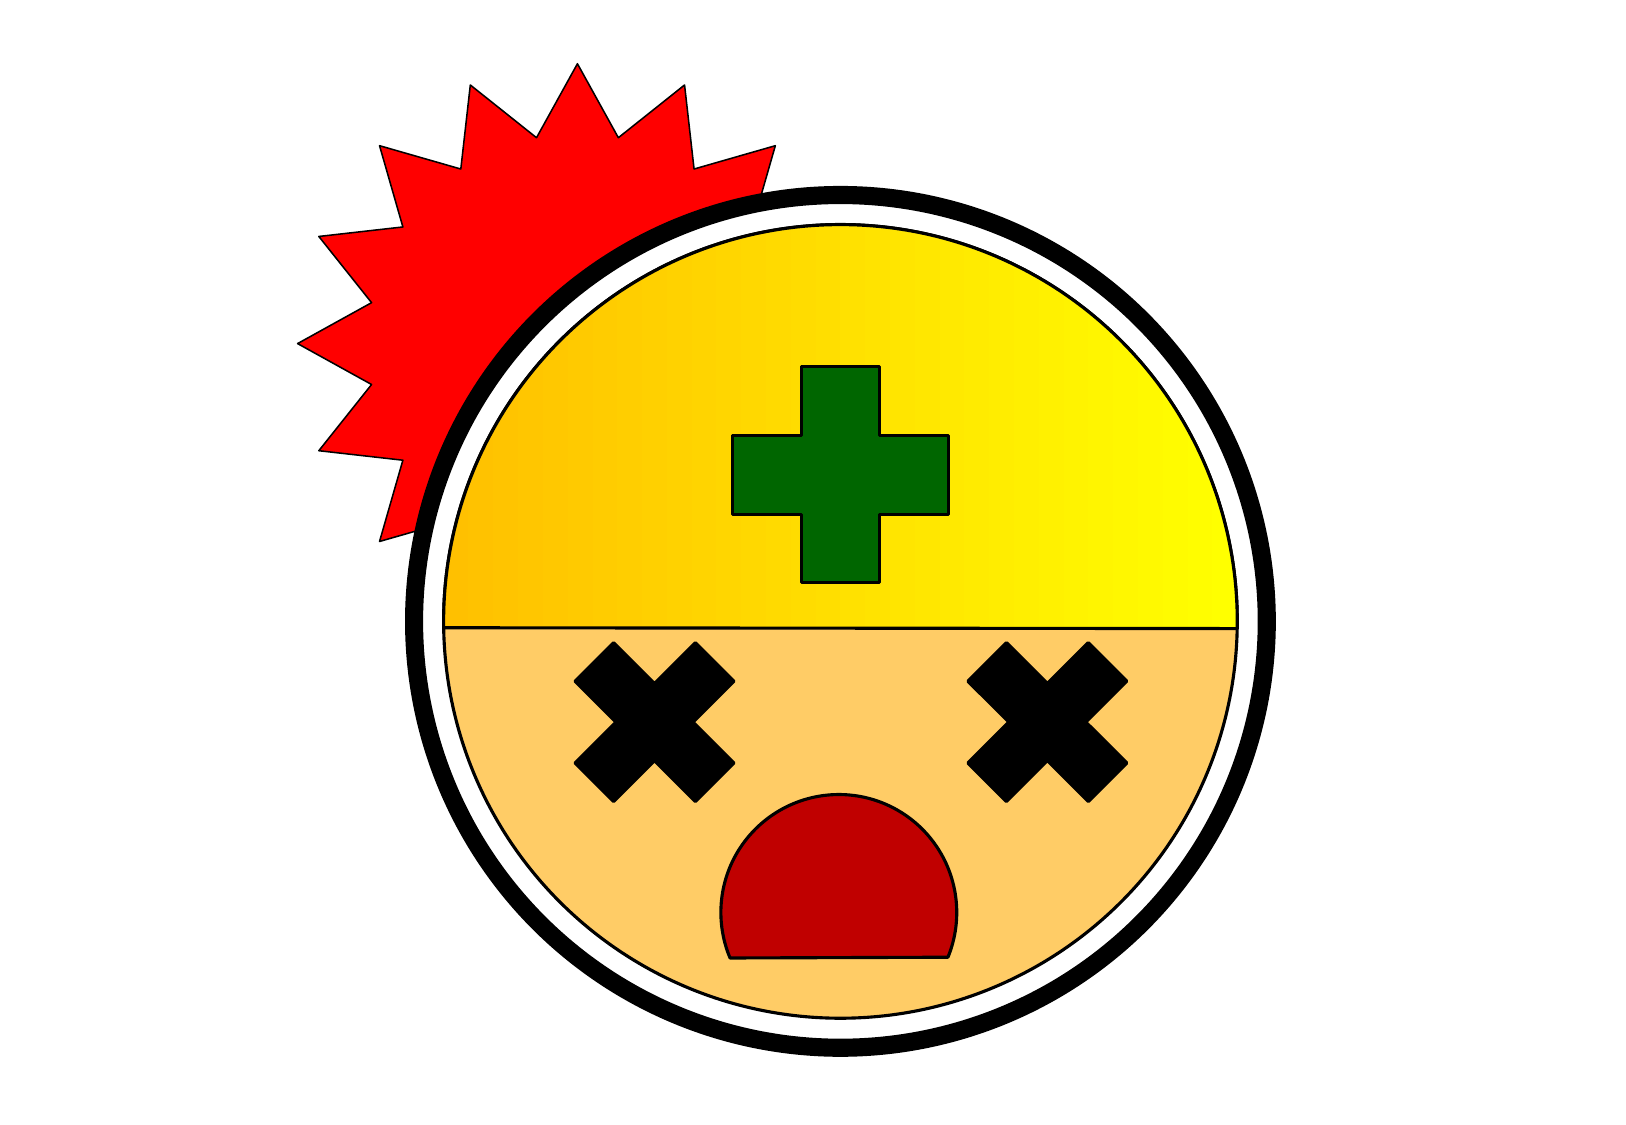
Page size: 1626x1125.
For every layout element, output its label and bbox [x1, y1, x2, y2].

text_box [297, 63, 1275, 1056]
